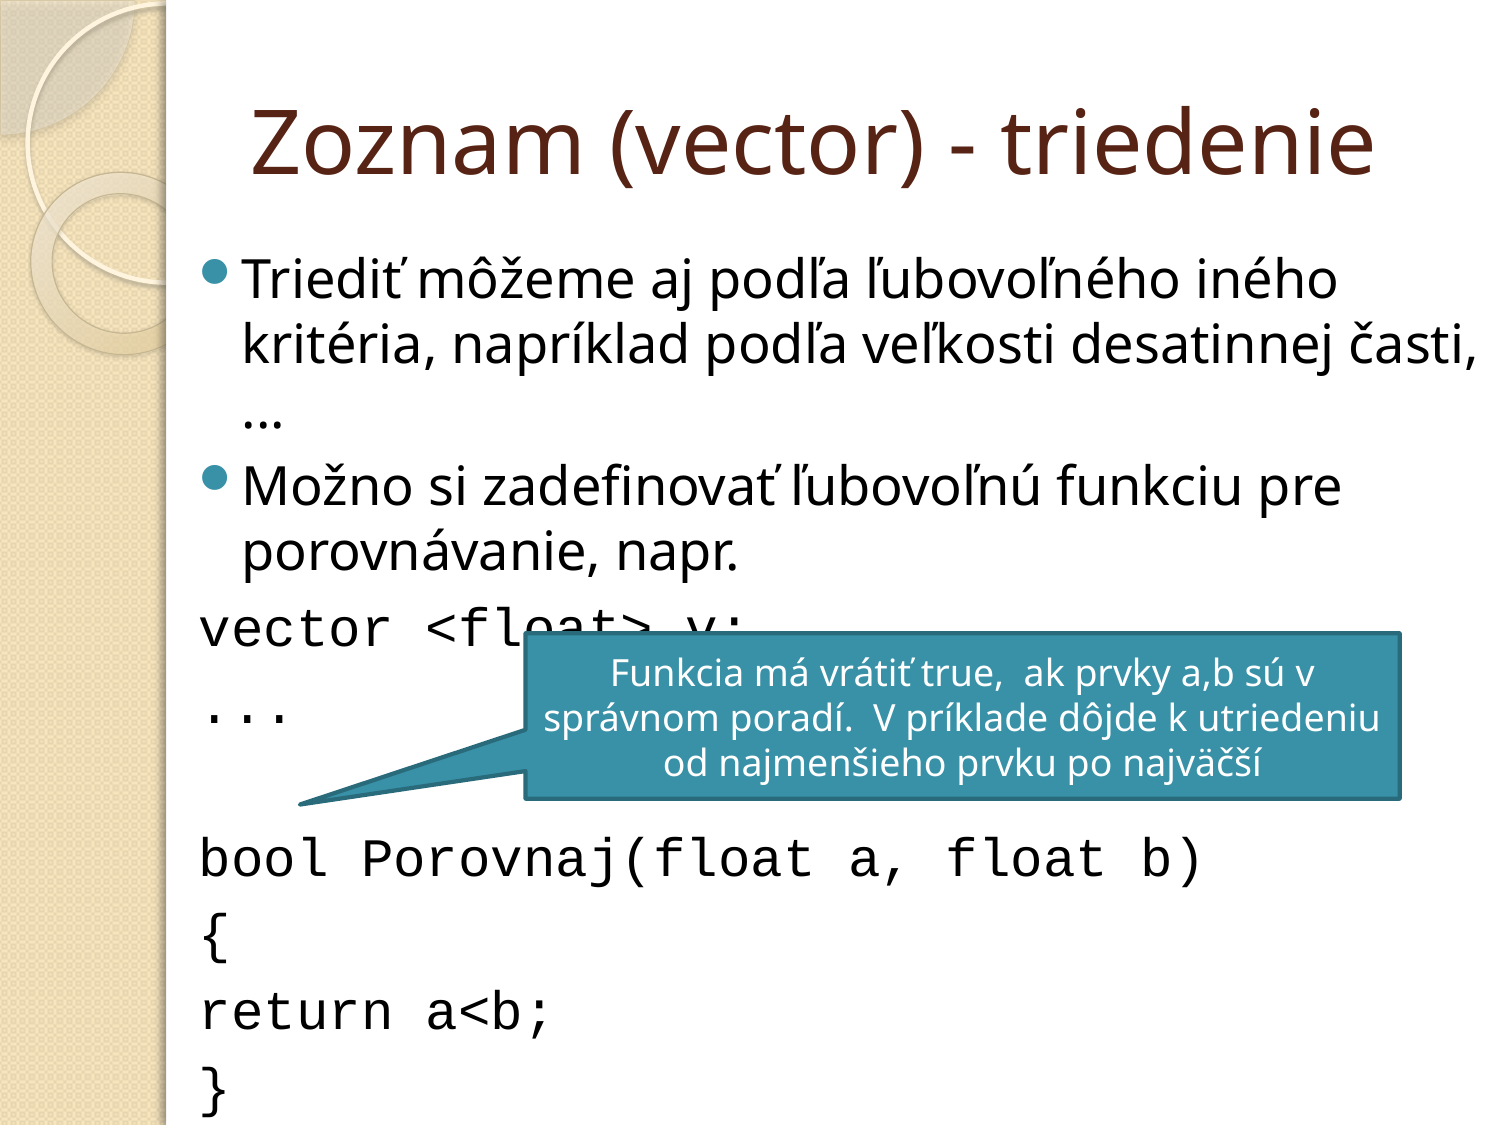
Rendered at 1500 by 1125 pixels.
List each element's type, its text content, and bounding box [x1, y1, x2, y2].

title Zoznam (vector) - triedenie [235, 45, 1466, 233]
list Triediť môžeme aj podľa ľubovoľného iného kritéria, napríklad podľa veľkosti desatinnej časti, ... Možno si zadefinovať ľubovoľnú funkciu pre porovnávanie, napr. vector <float> v; ... bool Porovnaj(float a, float b) { return a<b; } [171, 237, 1500, 1125]
text_box Funkcia má vrátiť true, ak prvky a,b sú v správnom poradí. V príklade dôjde k utriedeniu od najmenšieho prvku po najväčší [297, 631, 1402, 807]
